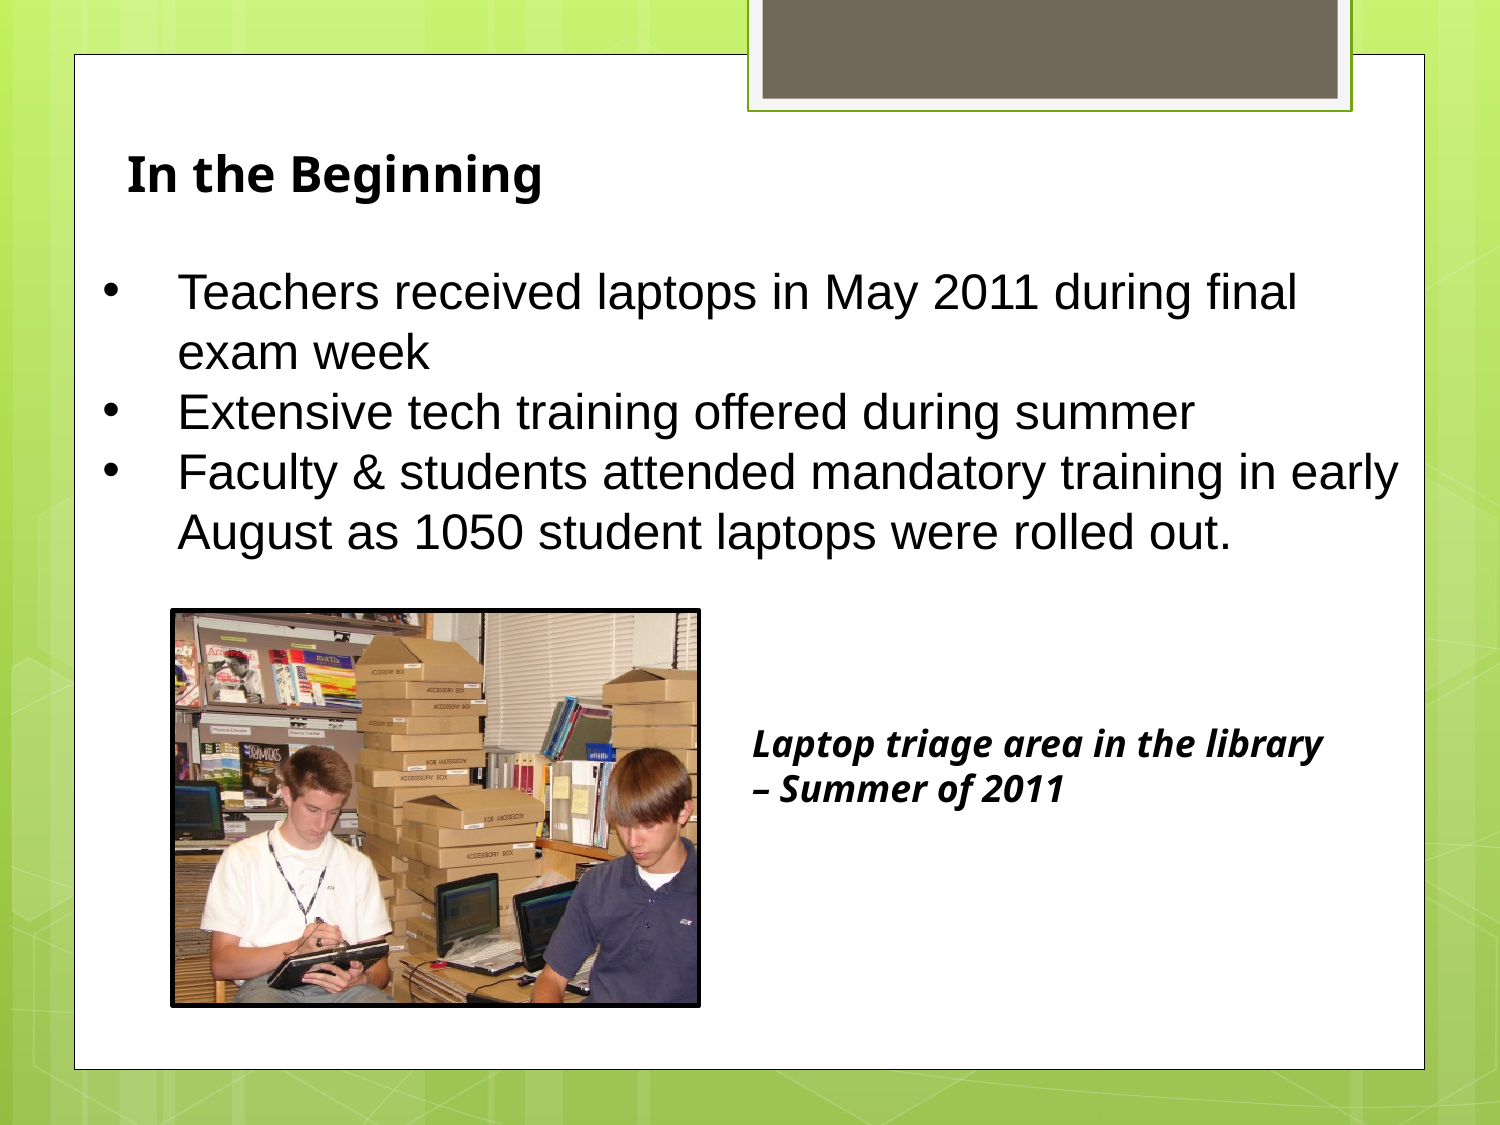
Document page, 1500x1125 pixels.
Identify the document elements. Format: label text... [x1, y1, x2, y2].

text_box In the Beginning [112, 134, 1313, 210]
text_box Teachers received laptops in May 2011 during final exam week Extensive tech training offered during summer Faculty & students attended mandatory training in early August as 1050 student laptops were rolled out. [87, 251, 1425, 567]
text_box Laptop triage area in the library – Summer of 2011 [737, 712, 1350, 818]
picture [174, 612, 697, 1004]
